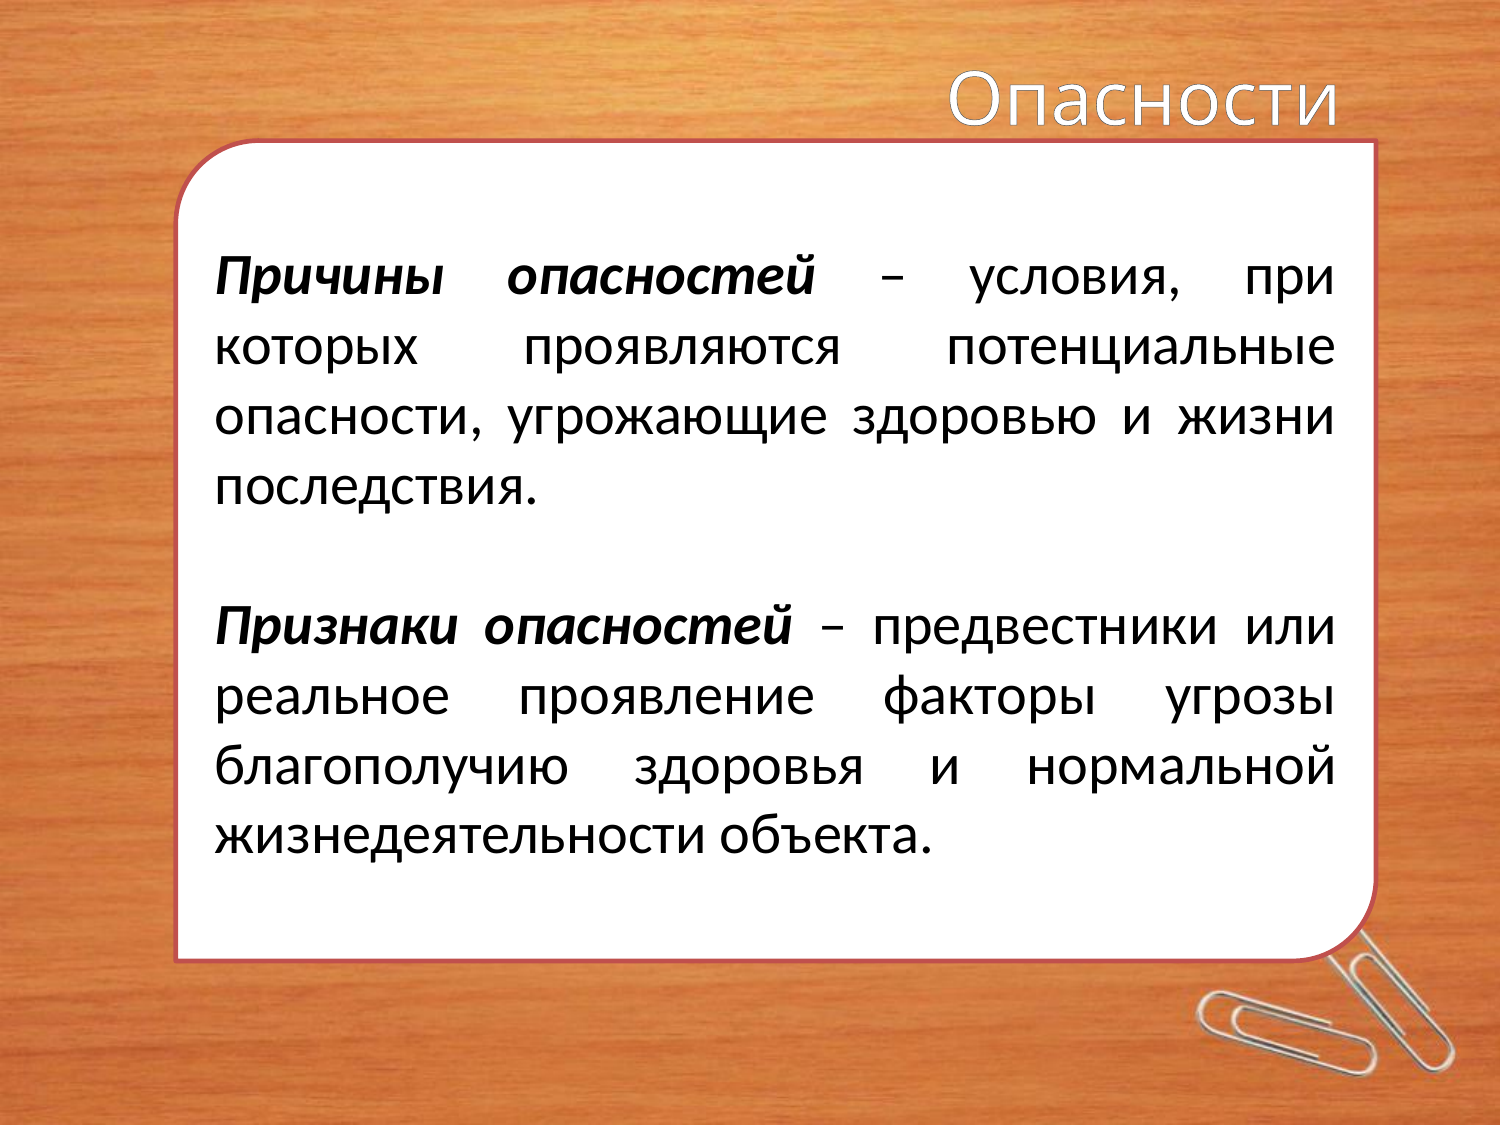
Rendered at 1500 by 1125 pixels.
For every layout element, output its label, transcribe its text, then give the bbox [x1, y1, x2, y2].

text_box Опасности [312, 42, 1376, 138]
text_box Причины опасностей – условия, при которых проявляются потенциальные опасности, угрожающие здоровью и жизни последствия. Признаки опасностей – предвестники или реальное проявление факторы угрозы благополучию здоровья и нормальной жизнедеятельности объекта. [173, 138, 1379, 964]
picture [0, 0, 1500, 1125]
